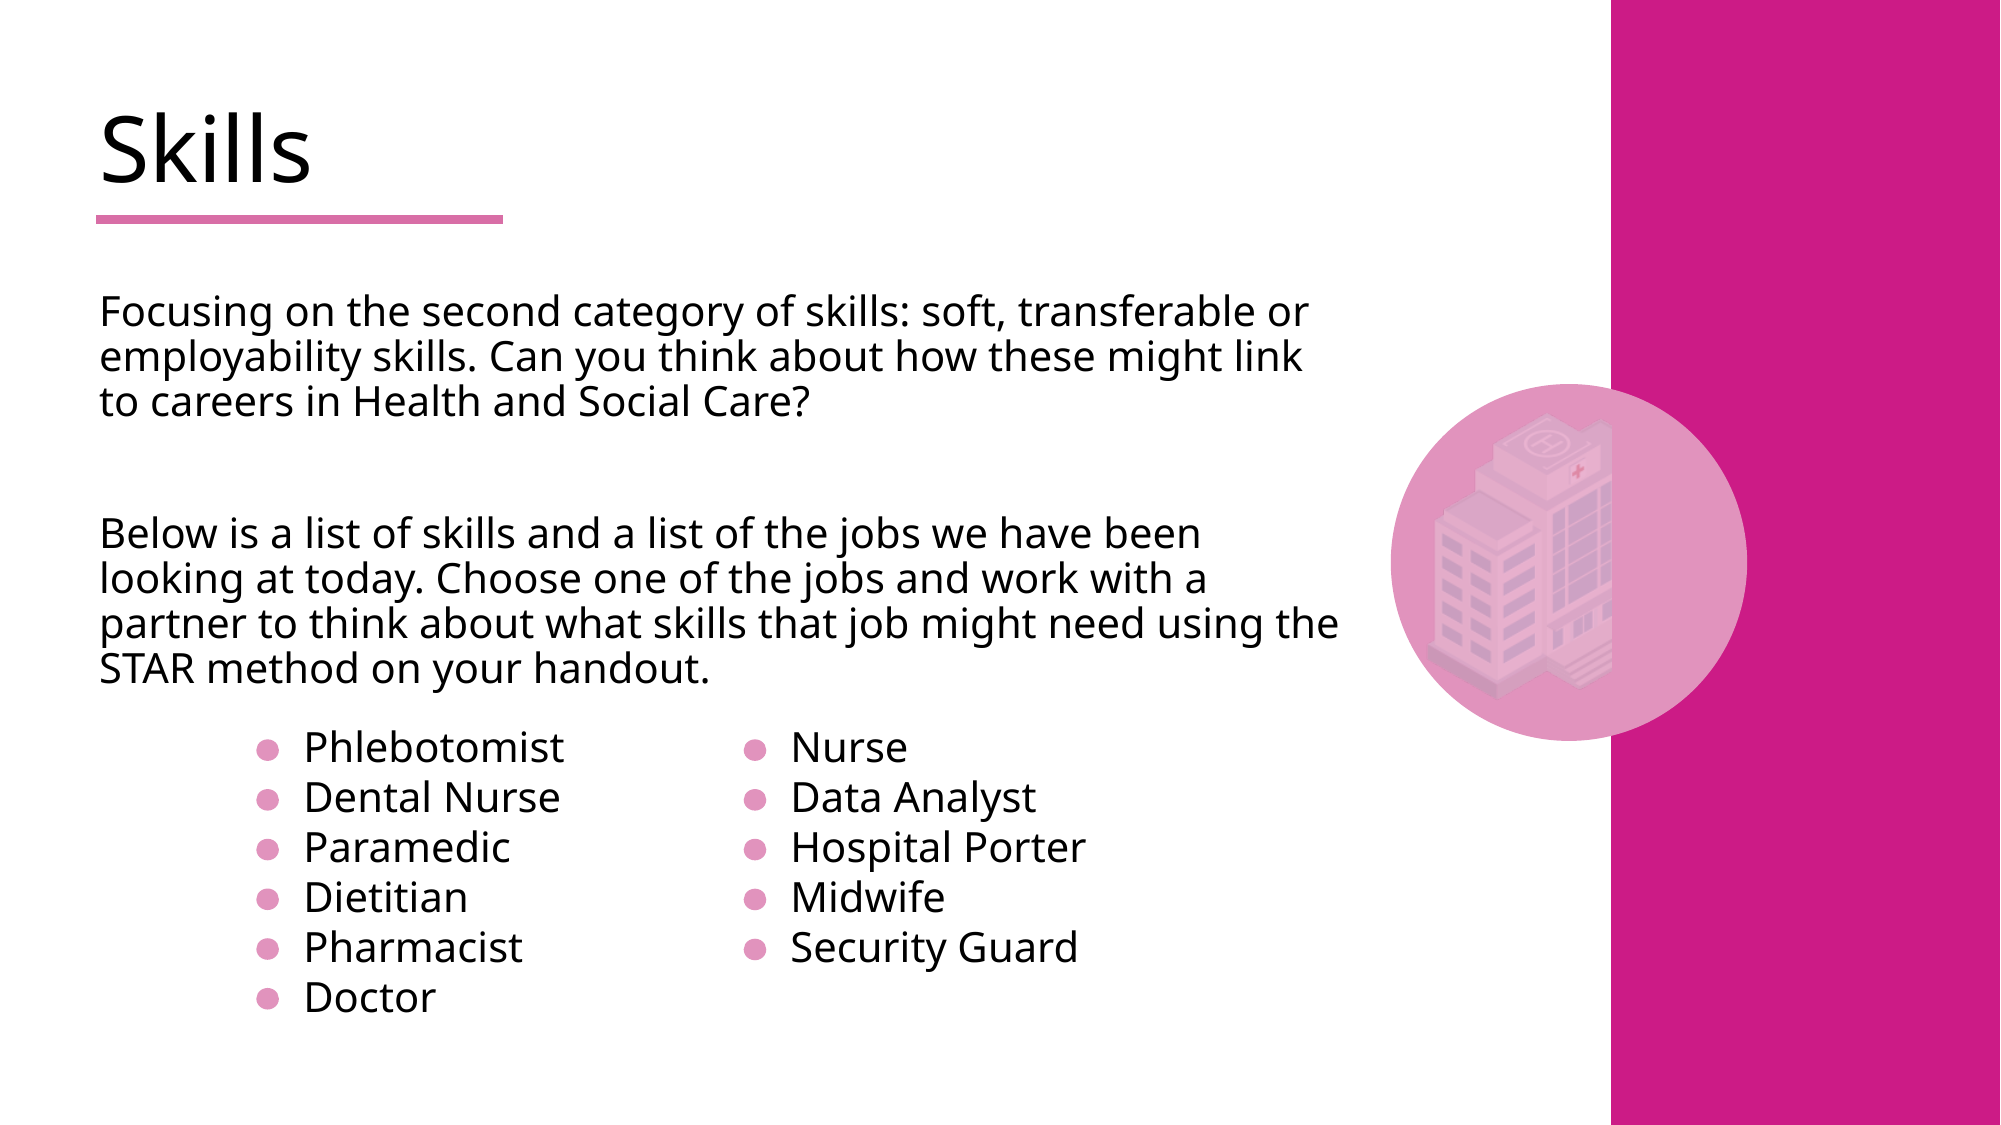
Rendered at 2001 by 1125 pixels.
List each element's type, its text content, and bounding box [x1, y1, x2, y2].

text_box [743, 938, 767, 961]
text_box Phlebotomist Dental Nurse Paramedic Dietitian Pharmacist Doctor Nurse Data Analyst Hospital Porter Midwife Security Guard [288, 713, 1293, 1076]
text_box [743, 838, 767, 861]
text_box [256, 888, 279, 911]
text_box [256, 938, 279, 960]
title Skills [84, 44, 1612, 262]
text_box [256, 838, 279, 861]
text_box [96, 215, 503, 224]
text_box [256, 789, 279, 811]
text_box [743, 888, 767, 911]
text_box [743, 789, 767, 811]
text_box [1474, 389, 1748, 741]
picture [1035, 388, 1612, 714]
text_box [1531, 384, 1607, 388]
text_box [1611, 0, 2000, 1125]
list Focusing on the second category of skills: soft, transferable or employability skills. Can you think about how these might link to careers in Health and Social Care? Below is a list of skills and a list of the jobs we have been looking at today. Choose one of the jobs and work with a partner to think about what skills that job might need using the STAR method on your handout. [84, 282, 1363, 354]
text_box [743, 739, 767, 761]
text_box [256, 739, 279, 761]
text_box [256, 987, 279, 1010]
